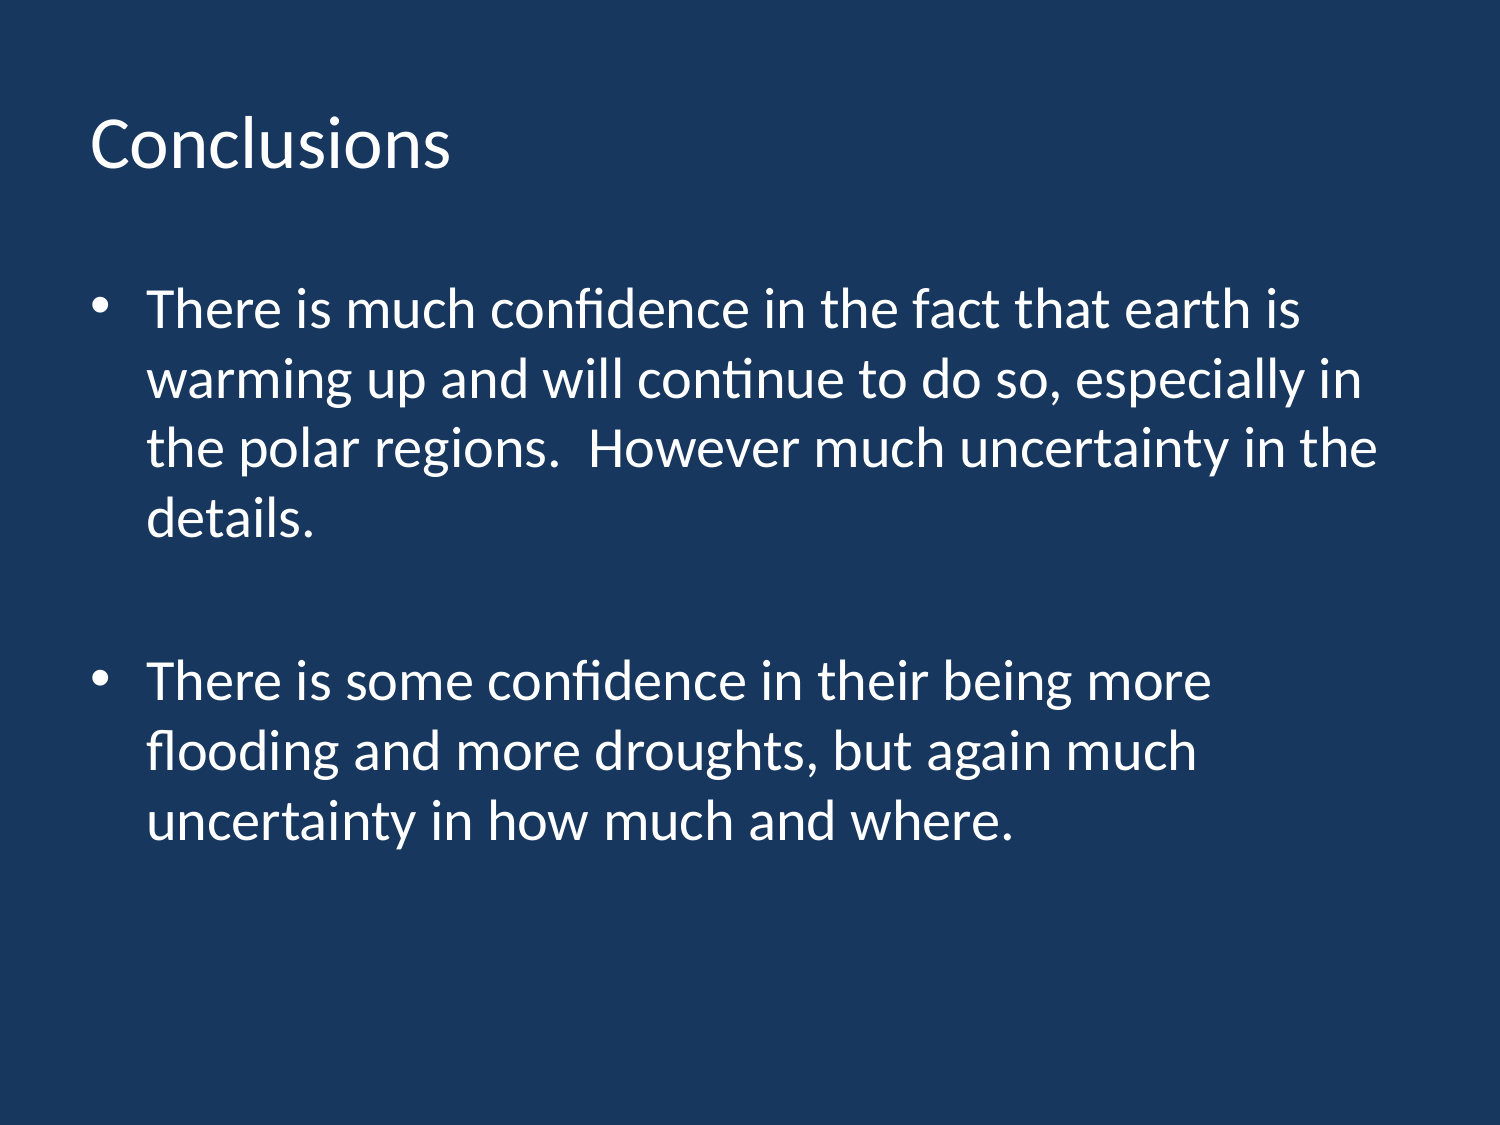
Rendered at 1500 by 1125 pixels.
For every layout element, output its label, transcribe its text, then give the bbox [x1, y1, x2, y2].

list There is much confidence in the fact that earth is warming up and will continue to do so, especially in the polar regions. However much uncertainty in the details. There is some confidence in their being more flooding and more droughts, but again much uncertainty in how much and where. [75, 262, 1425, 1005]
title Conclusions [75, 45, 1425, 233]
